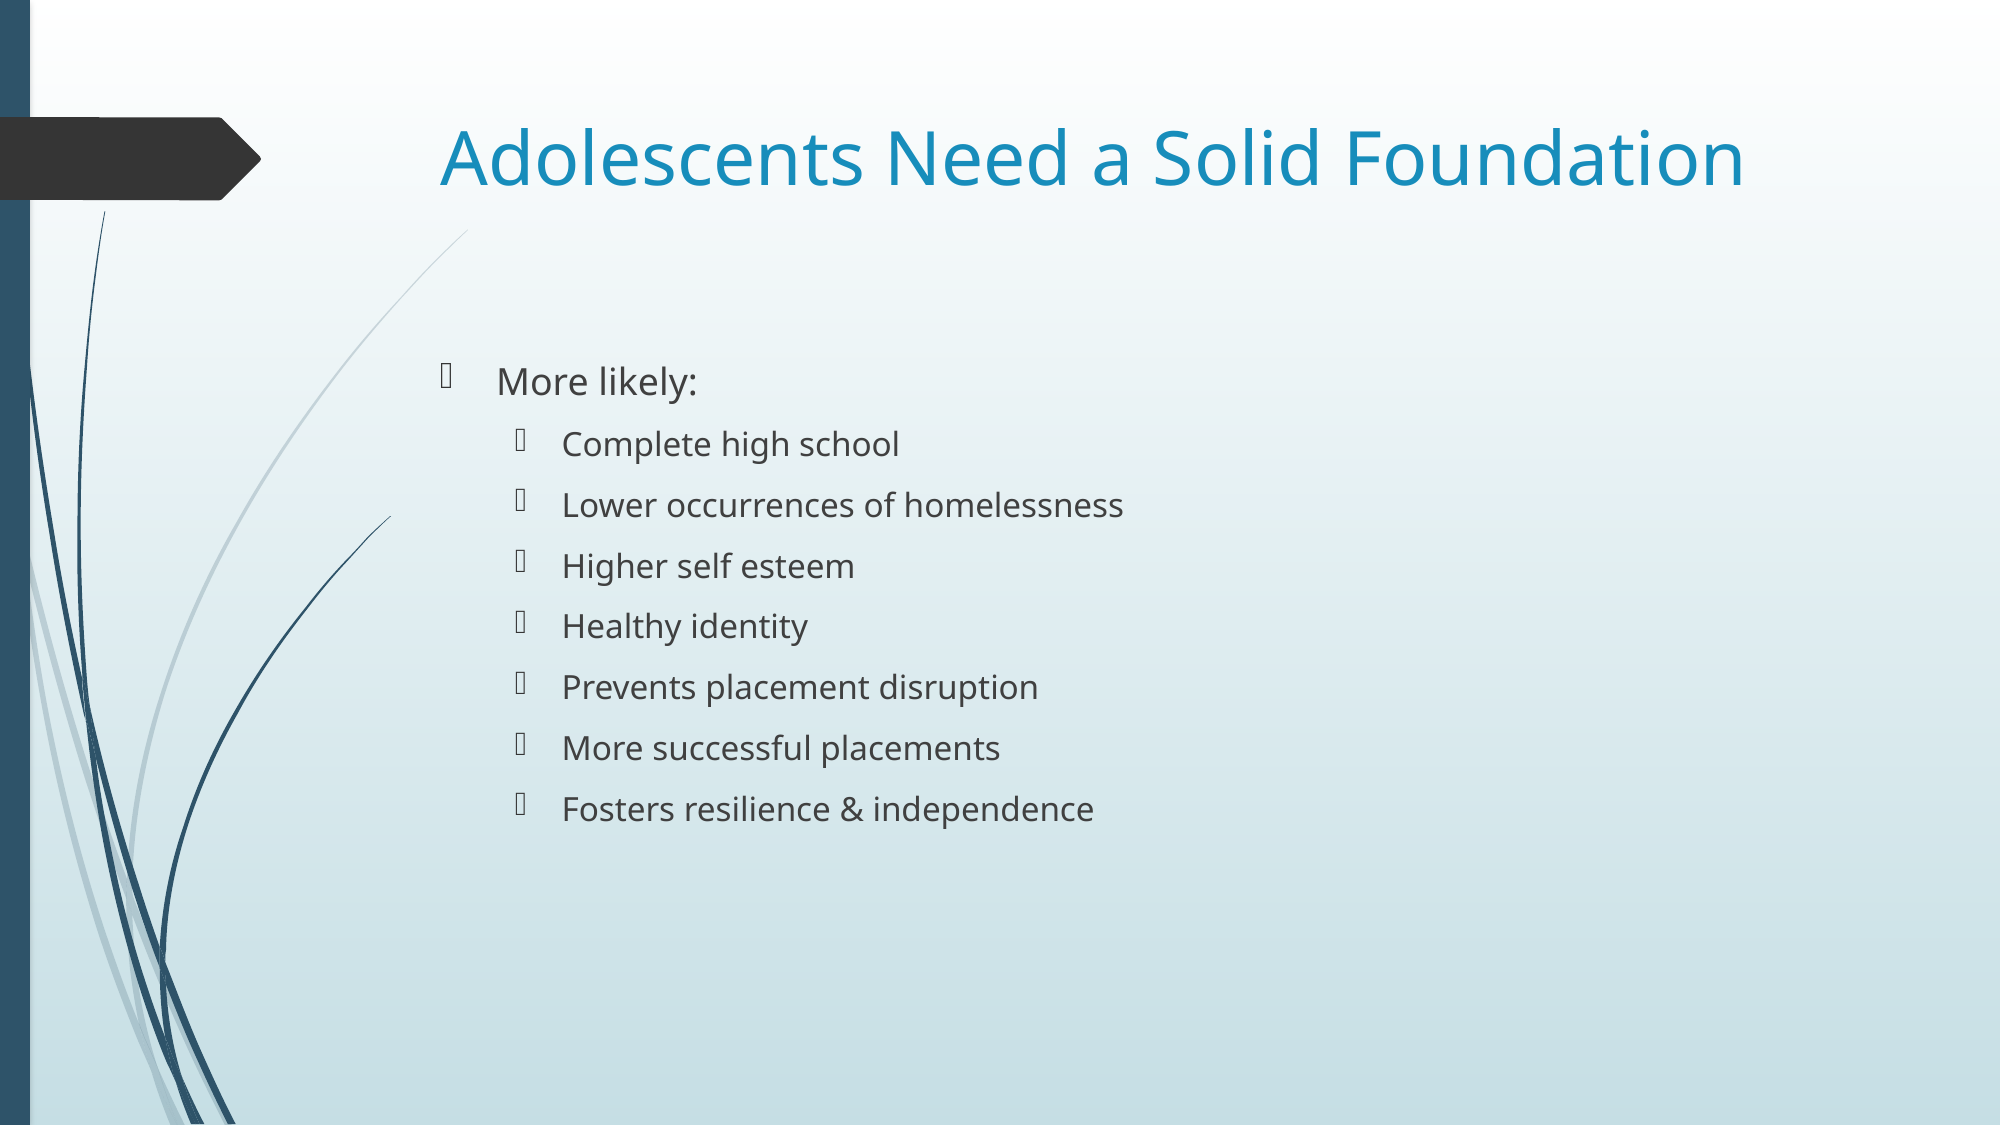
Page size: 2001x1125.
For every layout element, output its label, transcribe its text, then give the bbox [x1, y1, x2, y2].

title Adolescents Need a Solid Foundation [425, 102, 1888, 313]
list More likely: Complete high school Lower occurrences of homelessness Higher self esteem Healthy identity Prevents placement disruption More successful placements Fosters resilience & independence [424, 350, 1888, 970]
